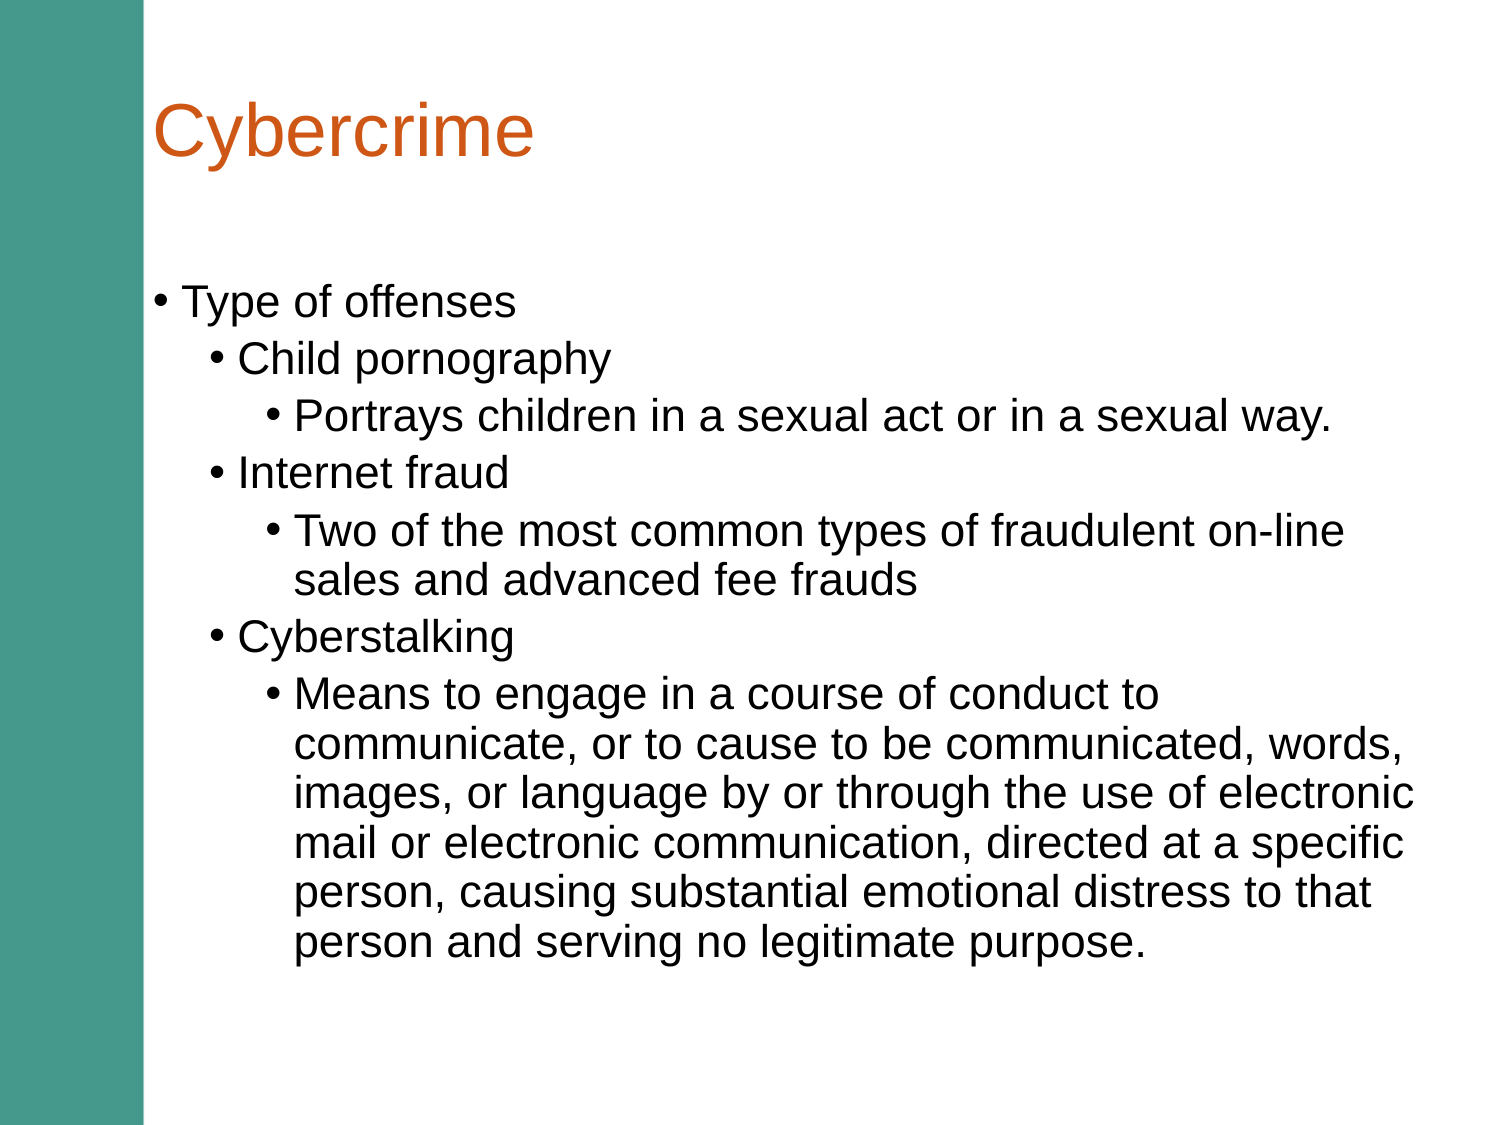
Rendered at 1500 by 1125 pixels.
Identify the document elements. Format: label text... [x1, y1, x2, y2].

title Cybercrime [137, 62, 1432, 203]
picture [0, 0, 1500, 1125]
list Type of offenses Child pornography Portrays children in a sexual act or in a sexual way. Internet fraud Two of the most common types of fraudulent on-line sales and advanced fee frauds Cyberstalking Means to engage in a course of conduct to communicate, or to cause to be communicated, words, images, or language by or through the use of electronic mail or electronic communication, directed at a specific person, causing substantial emotional distress to that person and serving no legitimate purpose. [137, 270, 1432, 984]
